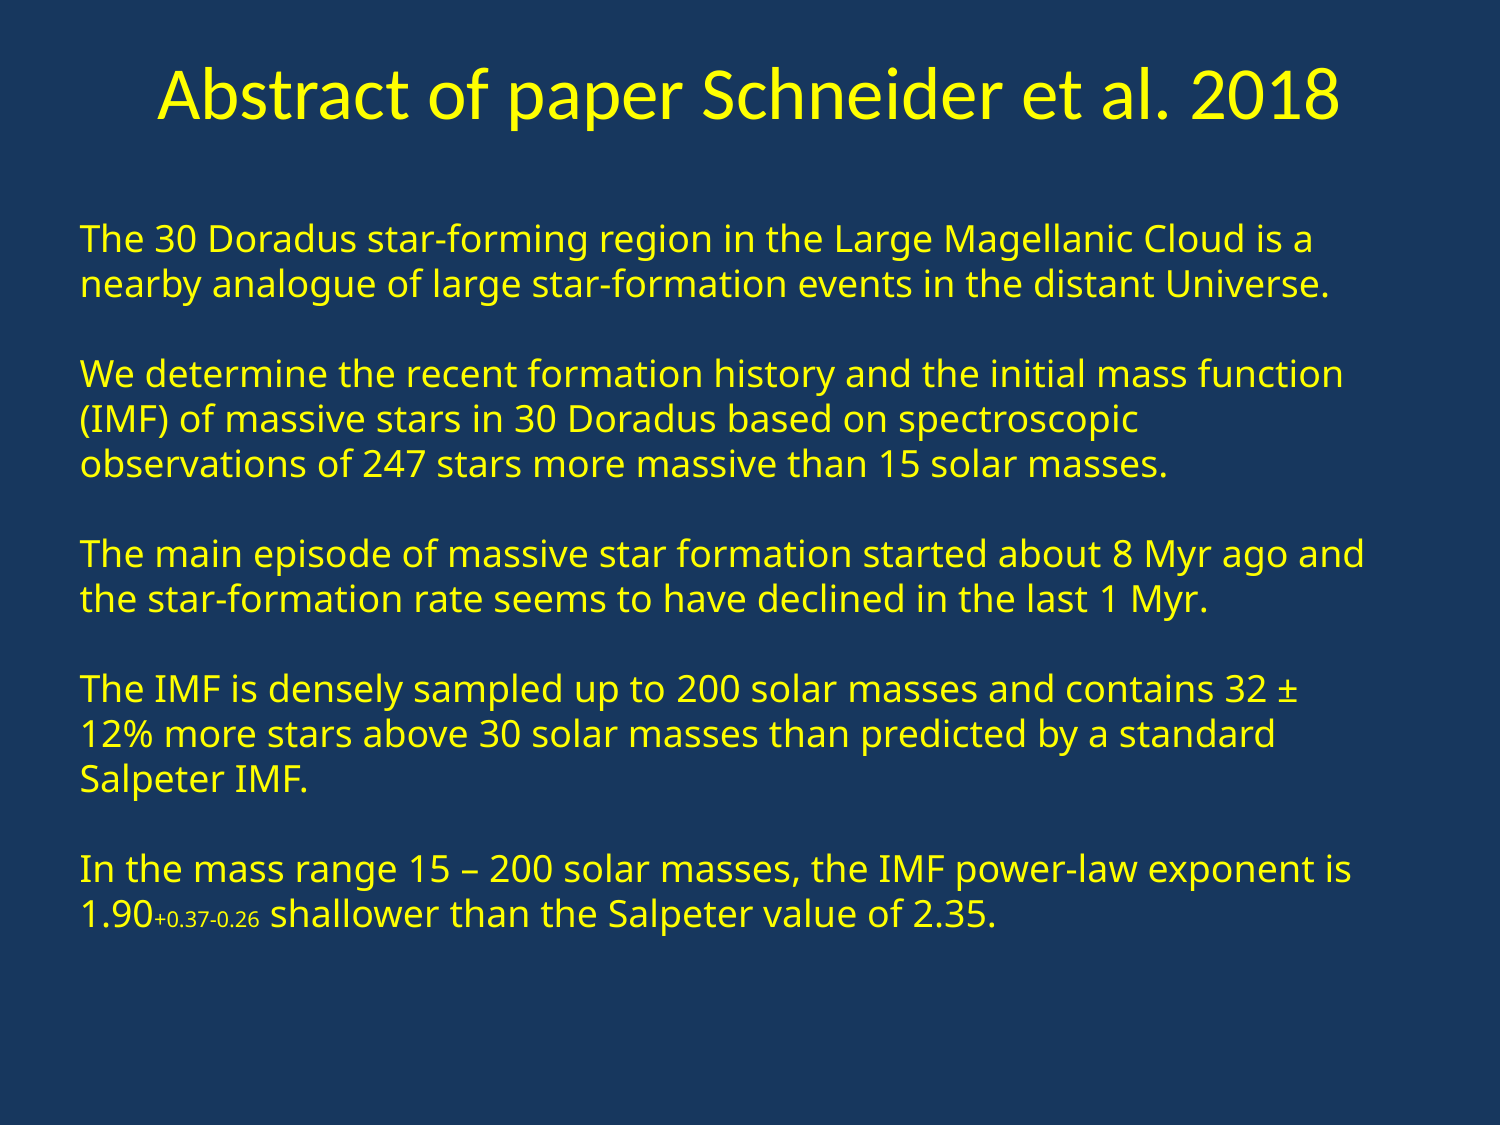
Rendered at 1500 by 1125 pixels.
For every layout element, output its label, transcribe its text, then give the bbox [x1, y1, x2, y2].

title Abstract of paper Schneider et al. 2018 [75, 0, 1425, 183]
text_box The 30 Doradus star-forming region in the Large Magellanic Cloud is a nearby analogue of large star-formation events in the distant Universe. We determine the recent formation history and the initial mass function (IMF) of massive stars in 30 Doradus based on spectroscopic observations of 247 stars more massive than 15 solar masses. The main episode of massive star formation started about 8 Myr ago and the star-formation rate seems to have declined in the last 1 Myr. The IMF is densely sampled up to 200 solar masses and contains 32 ± 12% more stars above 30 solar masses than predicted by a standard Salpeter IMF. In the mass range 15 – 200 solar masses, the IMF power-law exponent is 1.90+0.37-0.26 shallower than the Salpeter value of 2.35. [64, 208, 1388, 943]
